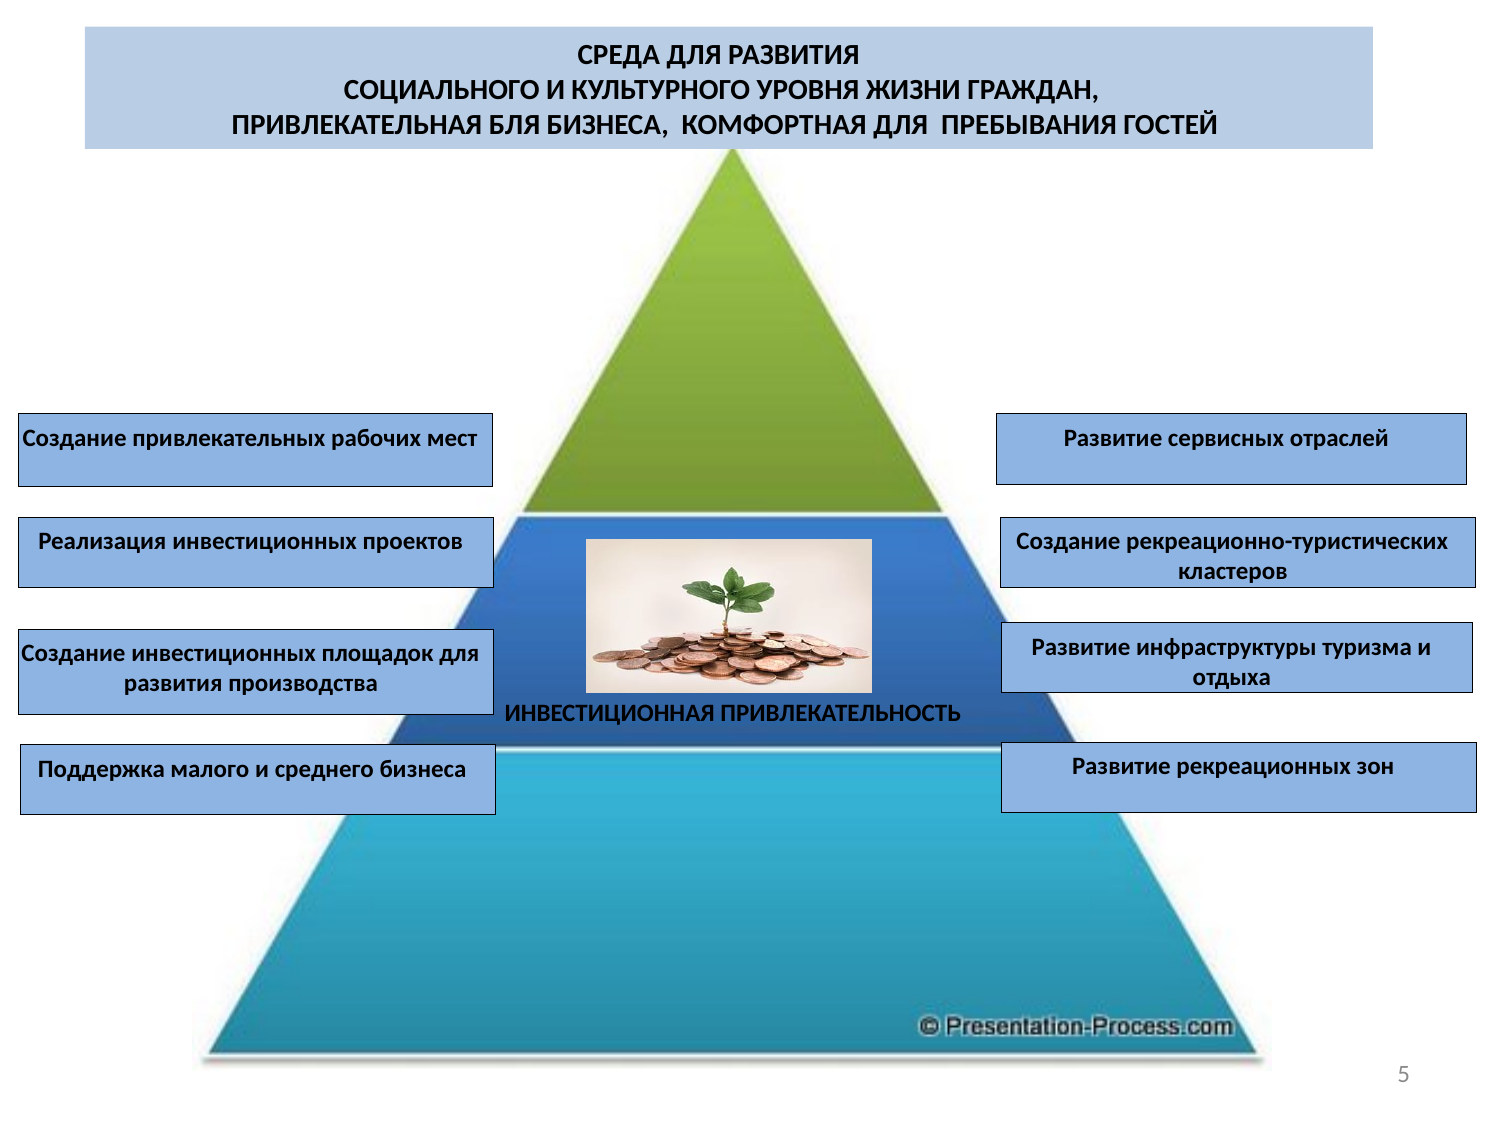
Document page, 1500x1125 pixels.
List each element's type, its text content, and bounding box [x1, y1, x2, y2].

text_box Создание рекреационно-туристических кластеров [1277, 517, 1476, 588]
text_box Поддержка малого и среднего бизнеса [20, 744, 187, 815]
text_box Реализация инвестиционных проектов [18, 517, 187, 588]
text_box Развитие сервисных отраслей [1277, 413, 1467, 485]
text_box СРЕДА ДЛЯ РАЗВИТИЯ СОЦИАЛЬНОГО И КУЛЬТУРНОГО УРОВНЯ ЖИЗНИ ГРАЖДАН, ПРИВЛЕКАТЕЛЬНАЯ БЛЯ БИЗНЕСА, КОМФОРТНАЯ ДЛЯ ПРЕБЫВАНИЯ ГОСТЕЙ [84, 26, 1373, 149]
text_box Создание привлекательных рабочих мест [18, 413, 187, 487]
text_box Создание инвестиционных площадок для развития производства [18, 629, 187, 715]
text_box Развитие инфраструктуры туризма и отдыха [1277, 622, 1473, 693]
text_box Развитие рекреационных зон [1277, 742, 1477, 813]
picture [192, 136, 1273, 1071]
slide_number 5 [1074, 1042, 1425, 1103]
